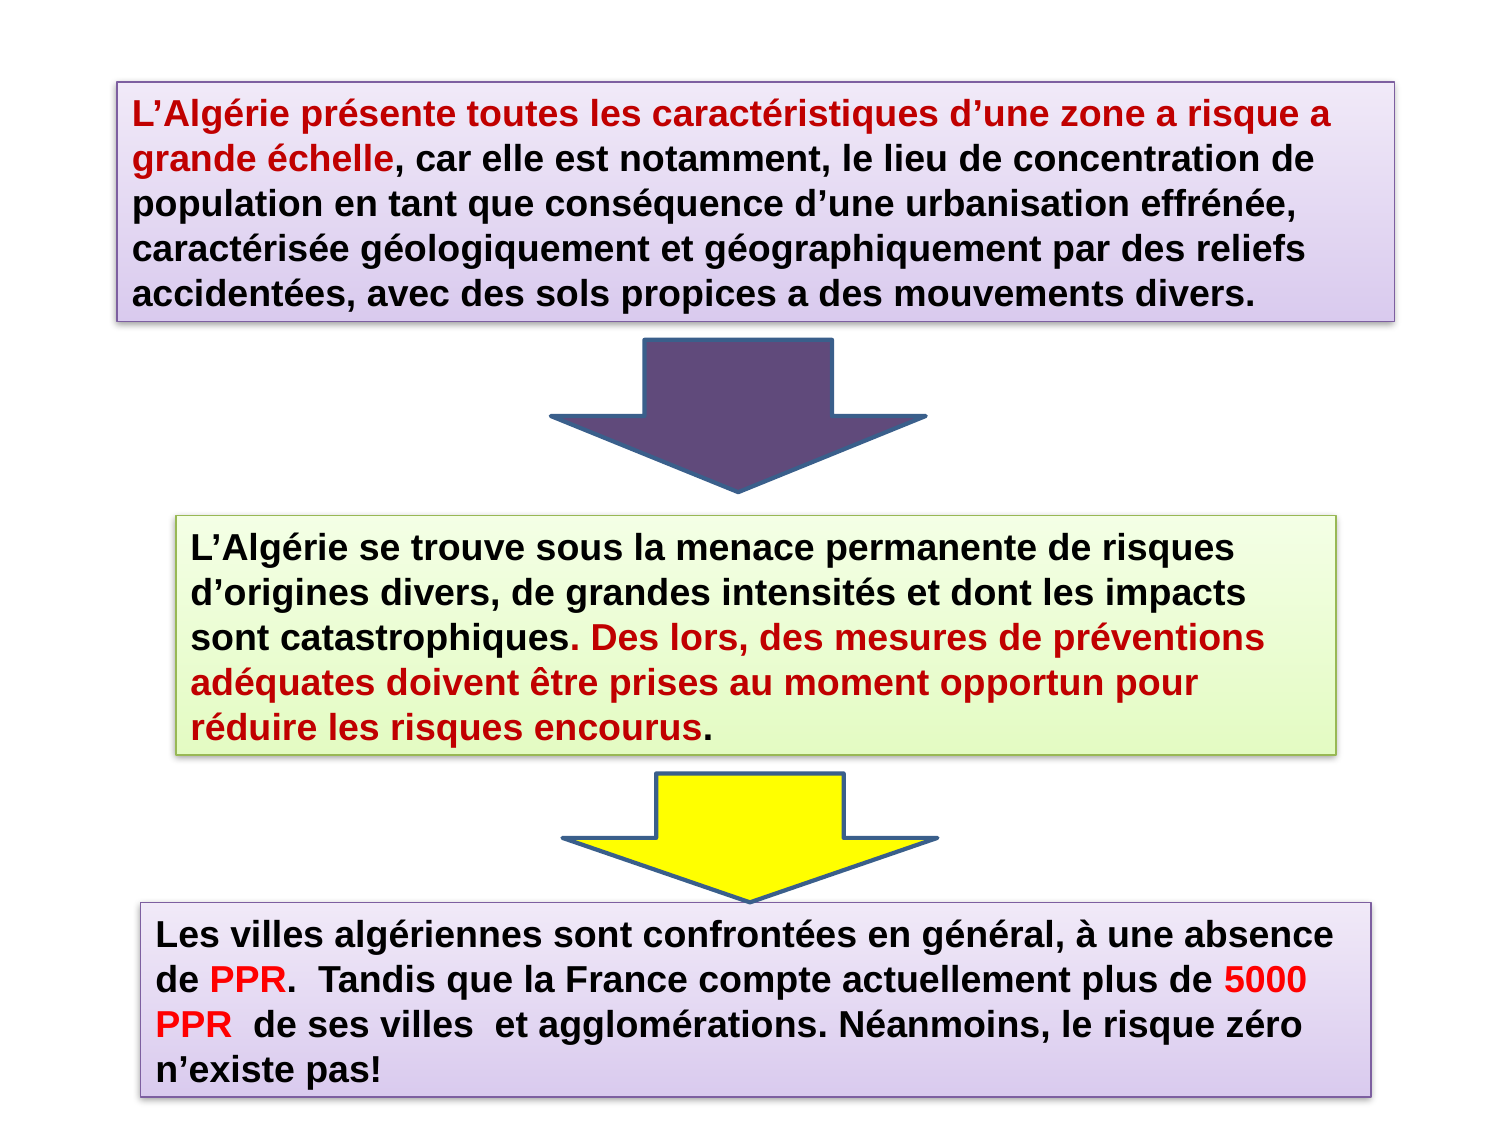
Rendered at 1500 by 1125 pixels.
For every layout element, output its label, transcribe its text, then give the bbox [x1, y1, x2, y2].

text_box L’Algérie se trouve sous la menace permanente de risques d’origines divers, de grandes intensités et dont les impacts sont catastrophiques. Des lors, des mesures de préventions adéquates doivent être prises au moment opportun pour réduire les risques encourus. [175, 515, 1337, 756]
text_box [548, 337, 928, 495]
text_box L’Algérie présente toutes les caractéristiques d’une zone a risque a grande échelle, car elle est notamment, le lieu de concentration de population en tant que conséquence d’une urbanisation effrénée, caractérisée géologiquement et géographiquement par des reliefs accidentées, avec des sols propices a des mouvements divers. [116, 81, 1395, 322]
text_box [560, 771, 940, 905]
text_box Les villes algériennes sont confrontées en général, à une absence de PPR. Tandis que la France compte actuellement plus de 5000 PPR de ses villes et agglomérations. Néanmoins, le risque zéro n’existe pas! [140, 902, 1372, 1098]
